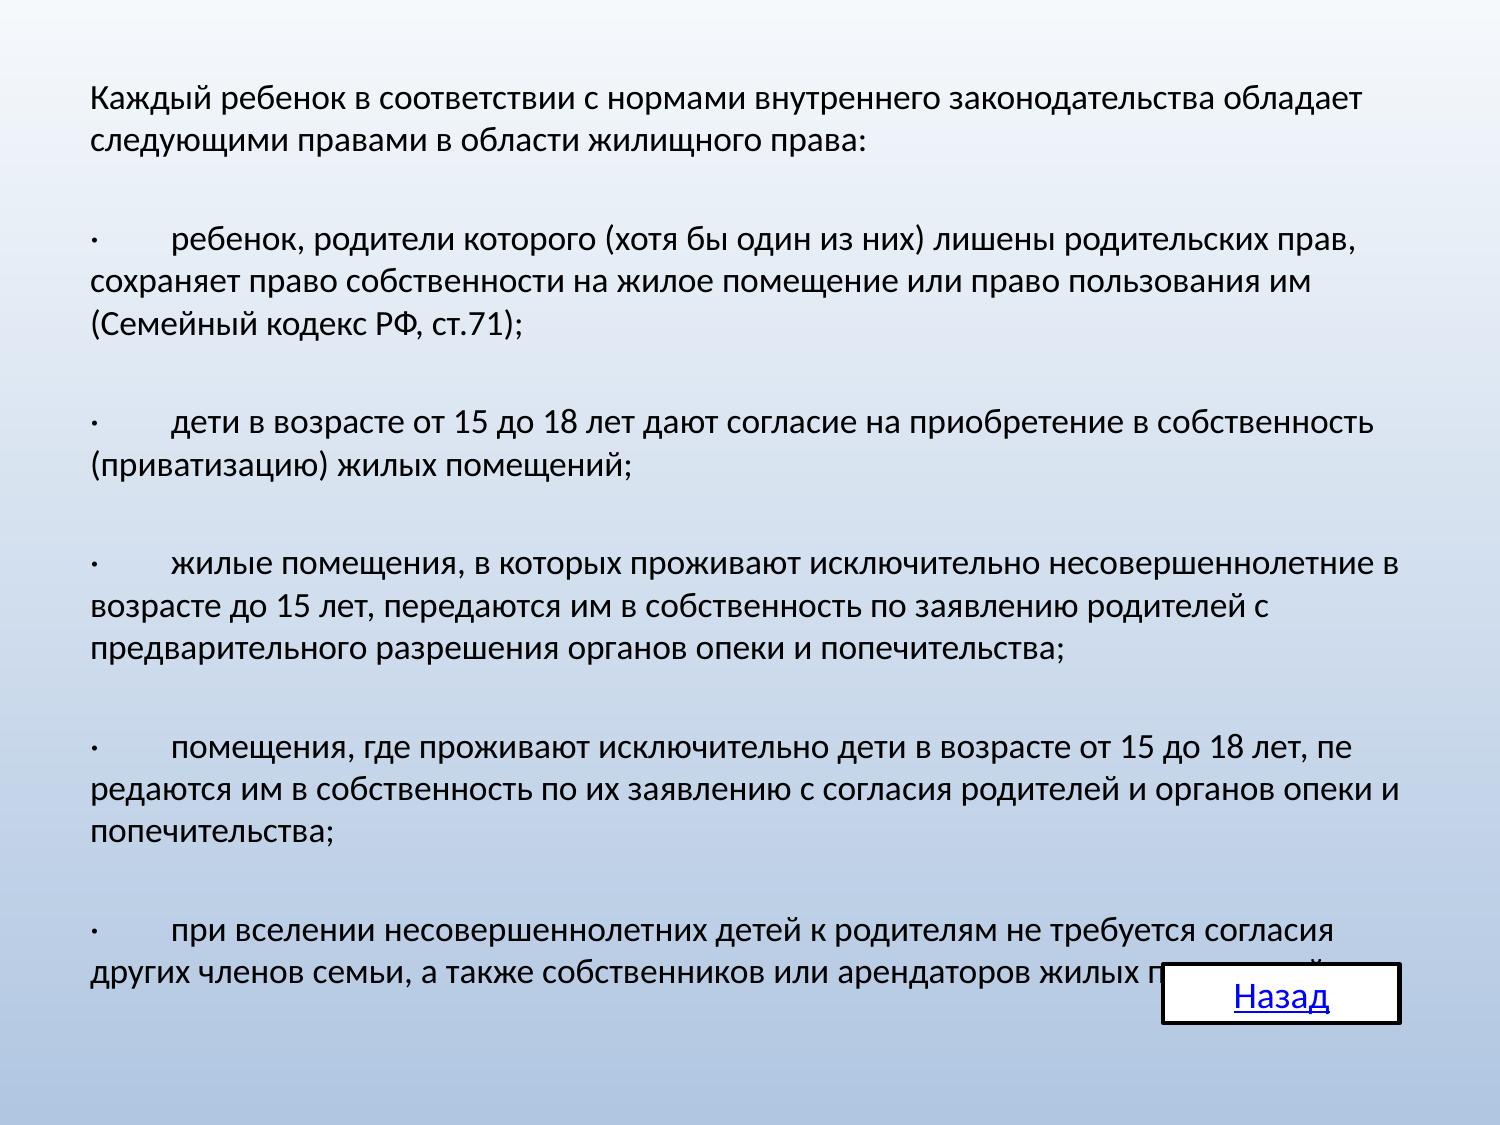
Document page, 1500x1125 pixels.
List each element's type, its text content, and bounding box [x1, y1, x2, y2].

text_box Назад [1161, 962, 1402, 1025]
list Каждый ребенок в соответствии с нормами внутреннего законодательства обладает следующими правами в области жилищного права: · ребенок, родители которого (хотя бы один из них) лишены родительских прав, сохраняет право собственности на жилое помещение или право пользования им (Семейный кодекс РФ, ст.71); · дети в возрасте от 15 до 18 лет дают согласие на приобретение в собственность (приватизацию) жилых помещений; · жилые помещения, в которых проживают исключительно несовершеннолетние в возрасте до 15 лет, передаются им в собственность по заявлению родителей с предварительного разрешения органов опеки и попечительства; · помещения, где проживают исключительно дети в возрасте от 15 до 18 лет, пе­редаются им в собственность по их заявлению с согласия родителей и органов опеки и попечительства; · при вселении несовершеннолетних детей к родителям не требуется согласия других членов семьи, а также собственников или арендаторов жилых помещений. [75, 66, 1425, 1005]
